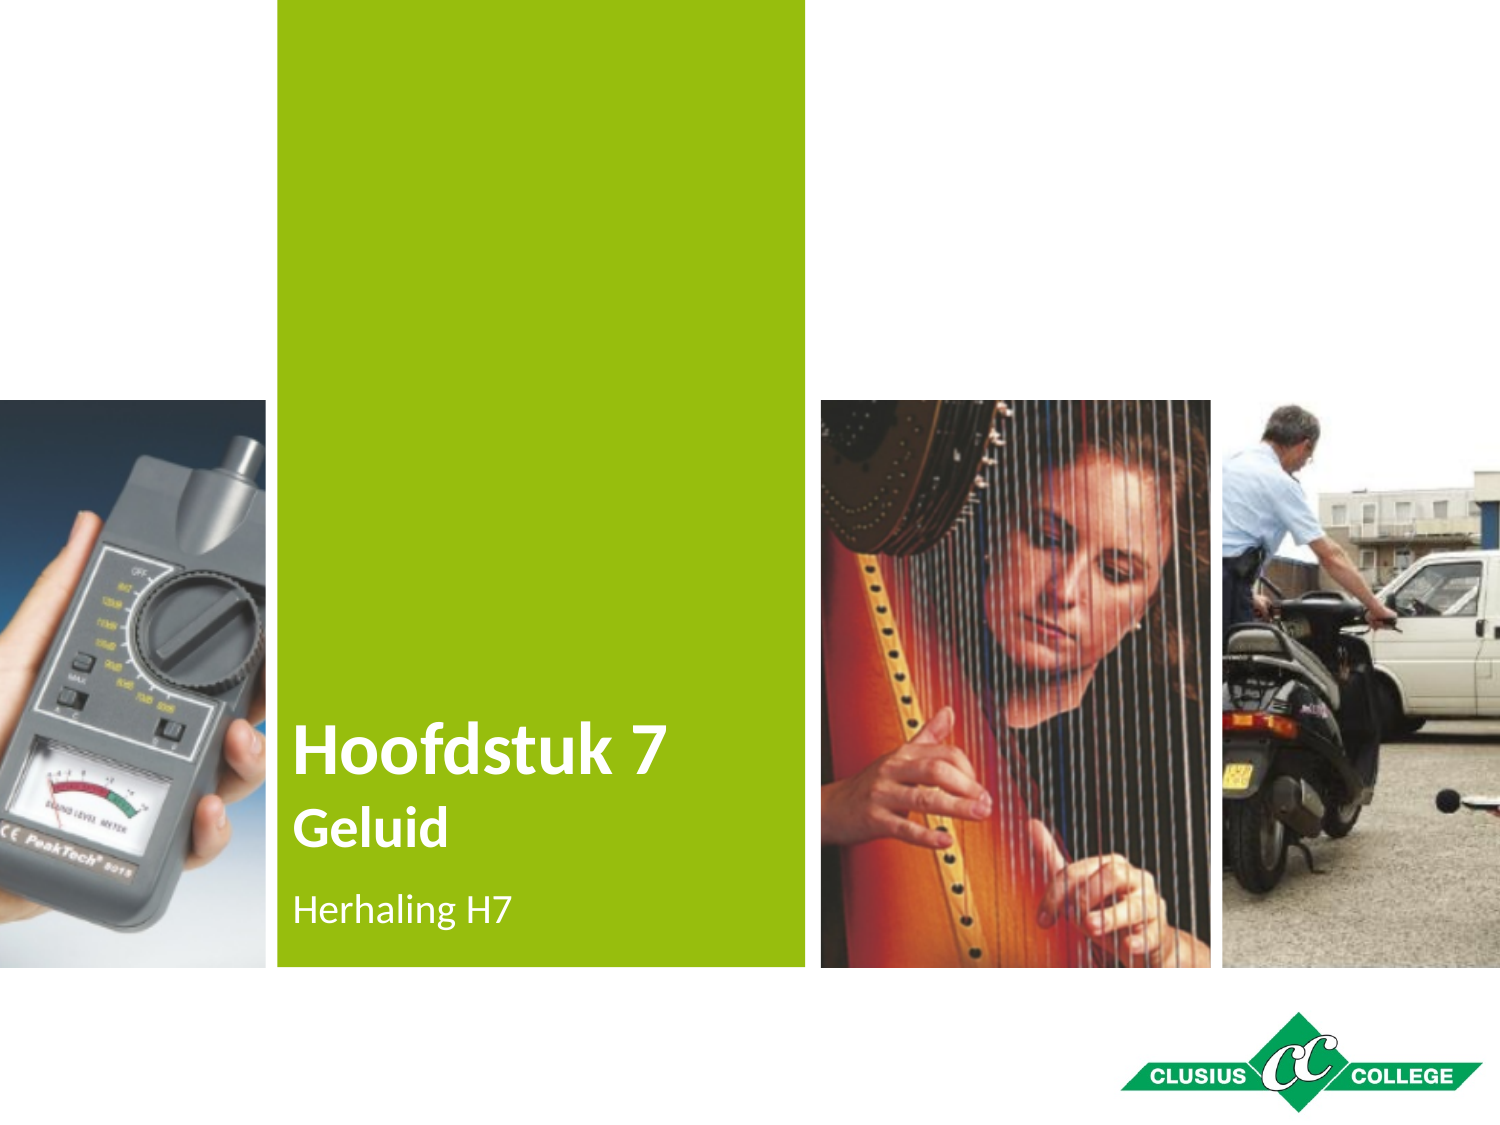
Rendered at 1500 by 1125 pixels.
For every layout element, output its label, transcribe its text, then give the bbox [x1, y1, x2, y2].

subtitle Herhaling H7 [277, 874, 806, 965]
title Hoofdstuk 7 Geluid [277, 683, 806, 874]
text_box [275, 0, 807, 969]
picture [1222, 399, 1500, 968]
picture [1103, 999, 1500, 1125]
picture [0, 399, 266, 968]
picture [820, 399, 1211, 968]
